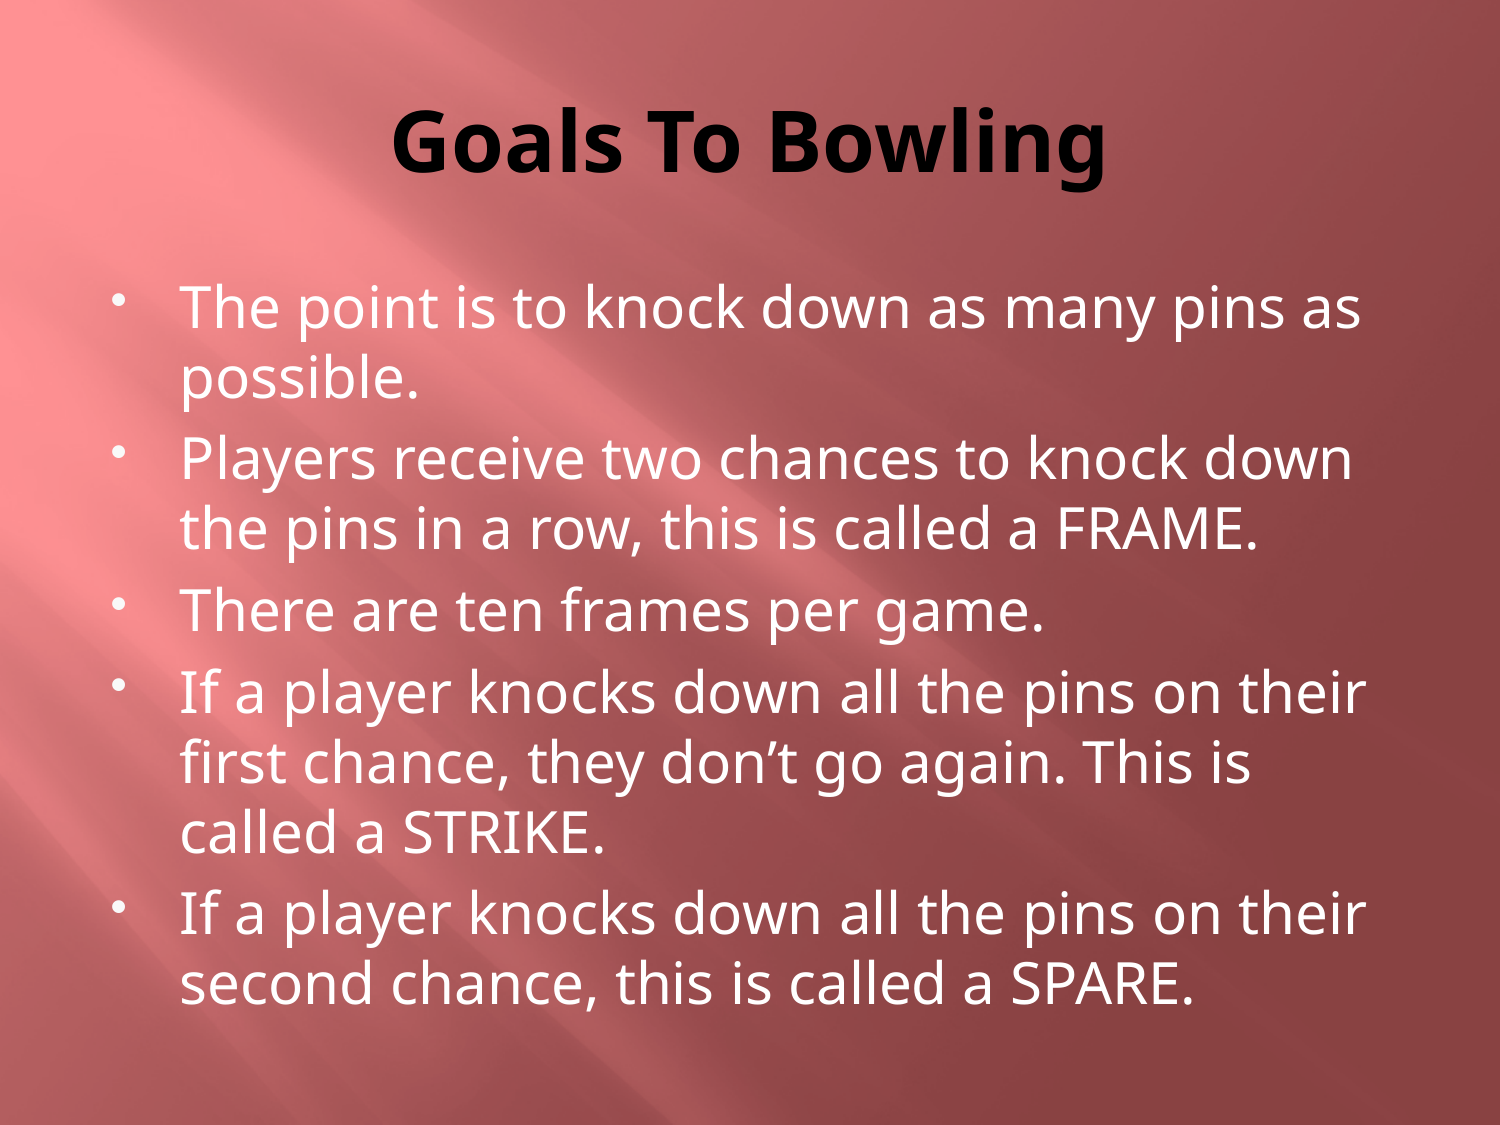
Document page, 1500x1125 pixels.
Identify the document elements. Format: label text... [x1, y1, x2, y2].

title Goals To Bowling [75, 45, 1425, 233]
list The point is to knock down as many pins as possible. Players receive two chances to knock down the pins in a row, this is called a FRAME. There are ten frames per game. If a player knocks down all the pins on their first chance, they don’t go again. This is called a STRIKE. If a player knocks down all the pins on their second chance, this is called a SPARE. [75, 262, 1425, 1035]
